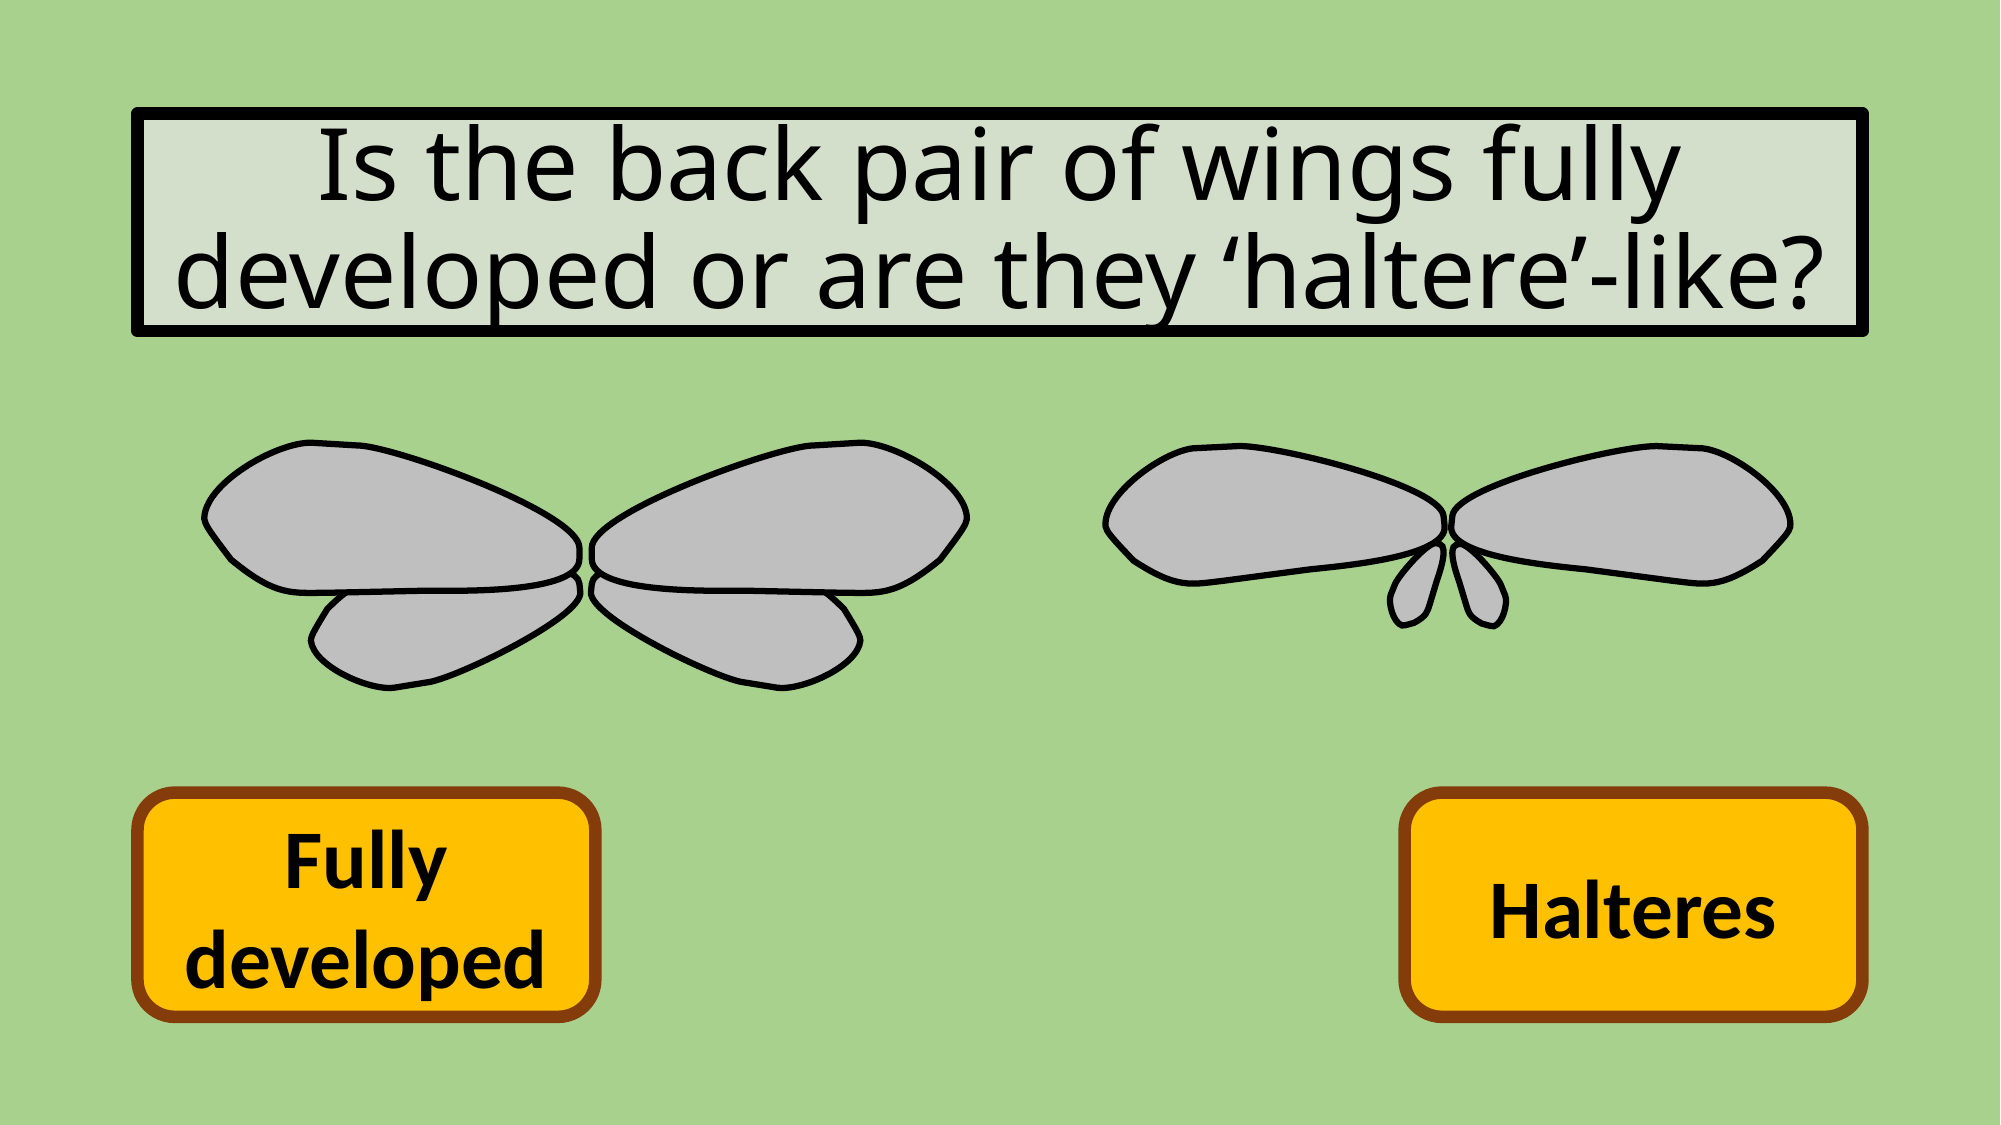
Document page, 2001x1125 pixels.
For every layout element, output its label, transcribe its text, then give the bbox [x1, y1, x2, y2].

text_box Halteres [1403, 791, 1864, 1018]
text_box Fully developed [136, 791, 597, 1018]
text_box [204, 439, 1792, 683]
title Is the back pair of wings fully developed or are they ‘haltere’-like? [137, 113, 1863, 331]
